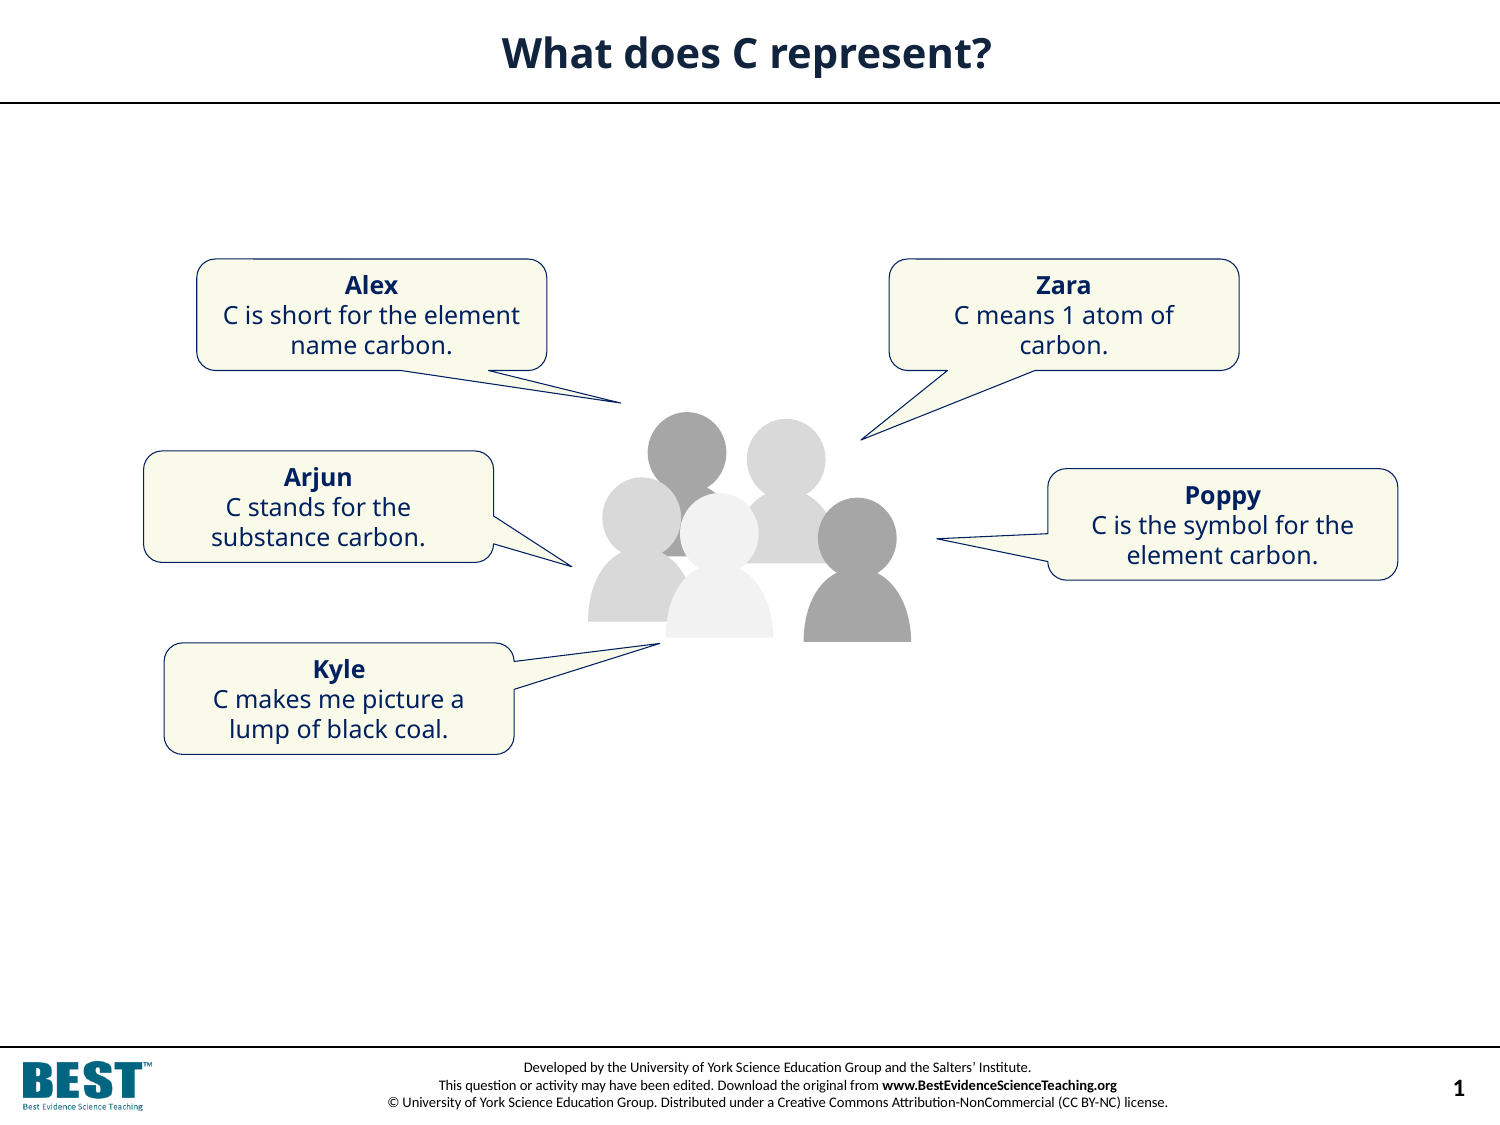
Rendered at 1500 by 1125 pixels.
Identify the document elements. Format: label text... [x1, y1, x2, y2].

text_box Zara C means 1 atom of carbon. [859, 256, 1242, 442]
text_box Poppy C is the symbol for the element carbon. [934, 466, 1400, 583]
title What does C represent? [23, 4, 1471, 99]
slide_number 1 [1130, 1061, 1481, 1111]
text_box Kyle C makes me picture a lump of black coal. [161, 640, 662, 757]
picture [23, 1061, 152, 1111]
text_box Arjun C stands for the substance carbon. [141, 448, 574, 569]
text_box Alex C is short for the element name carbon. [194, 256, 623, 406]
